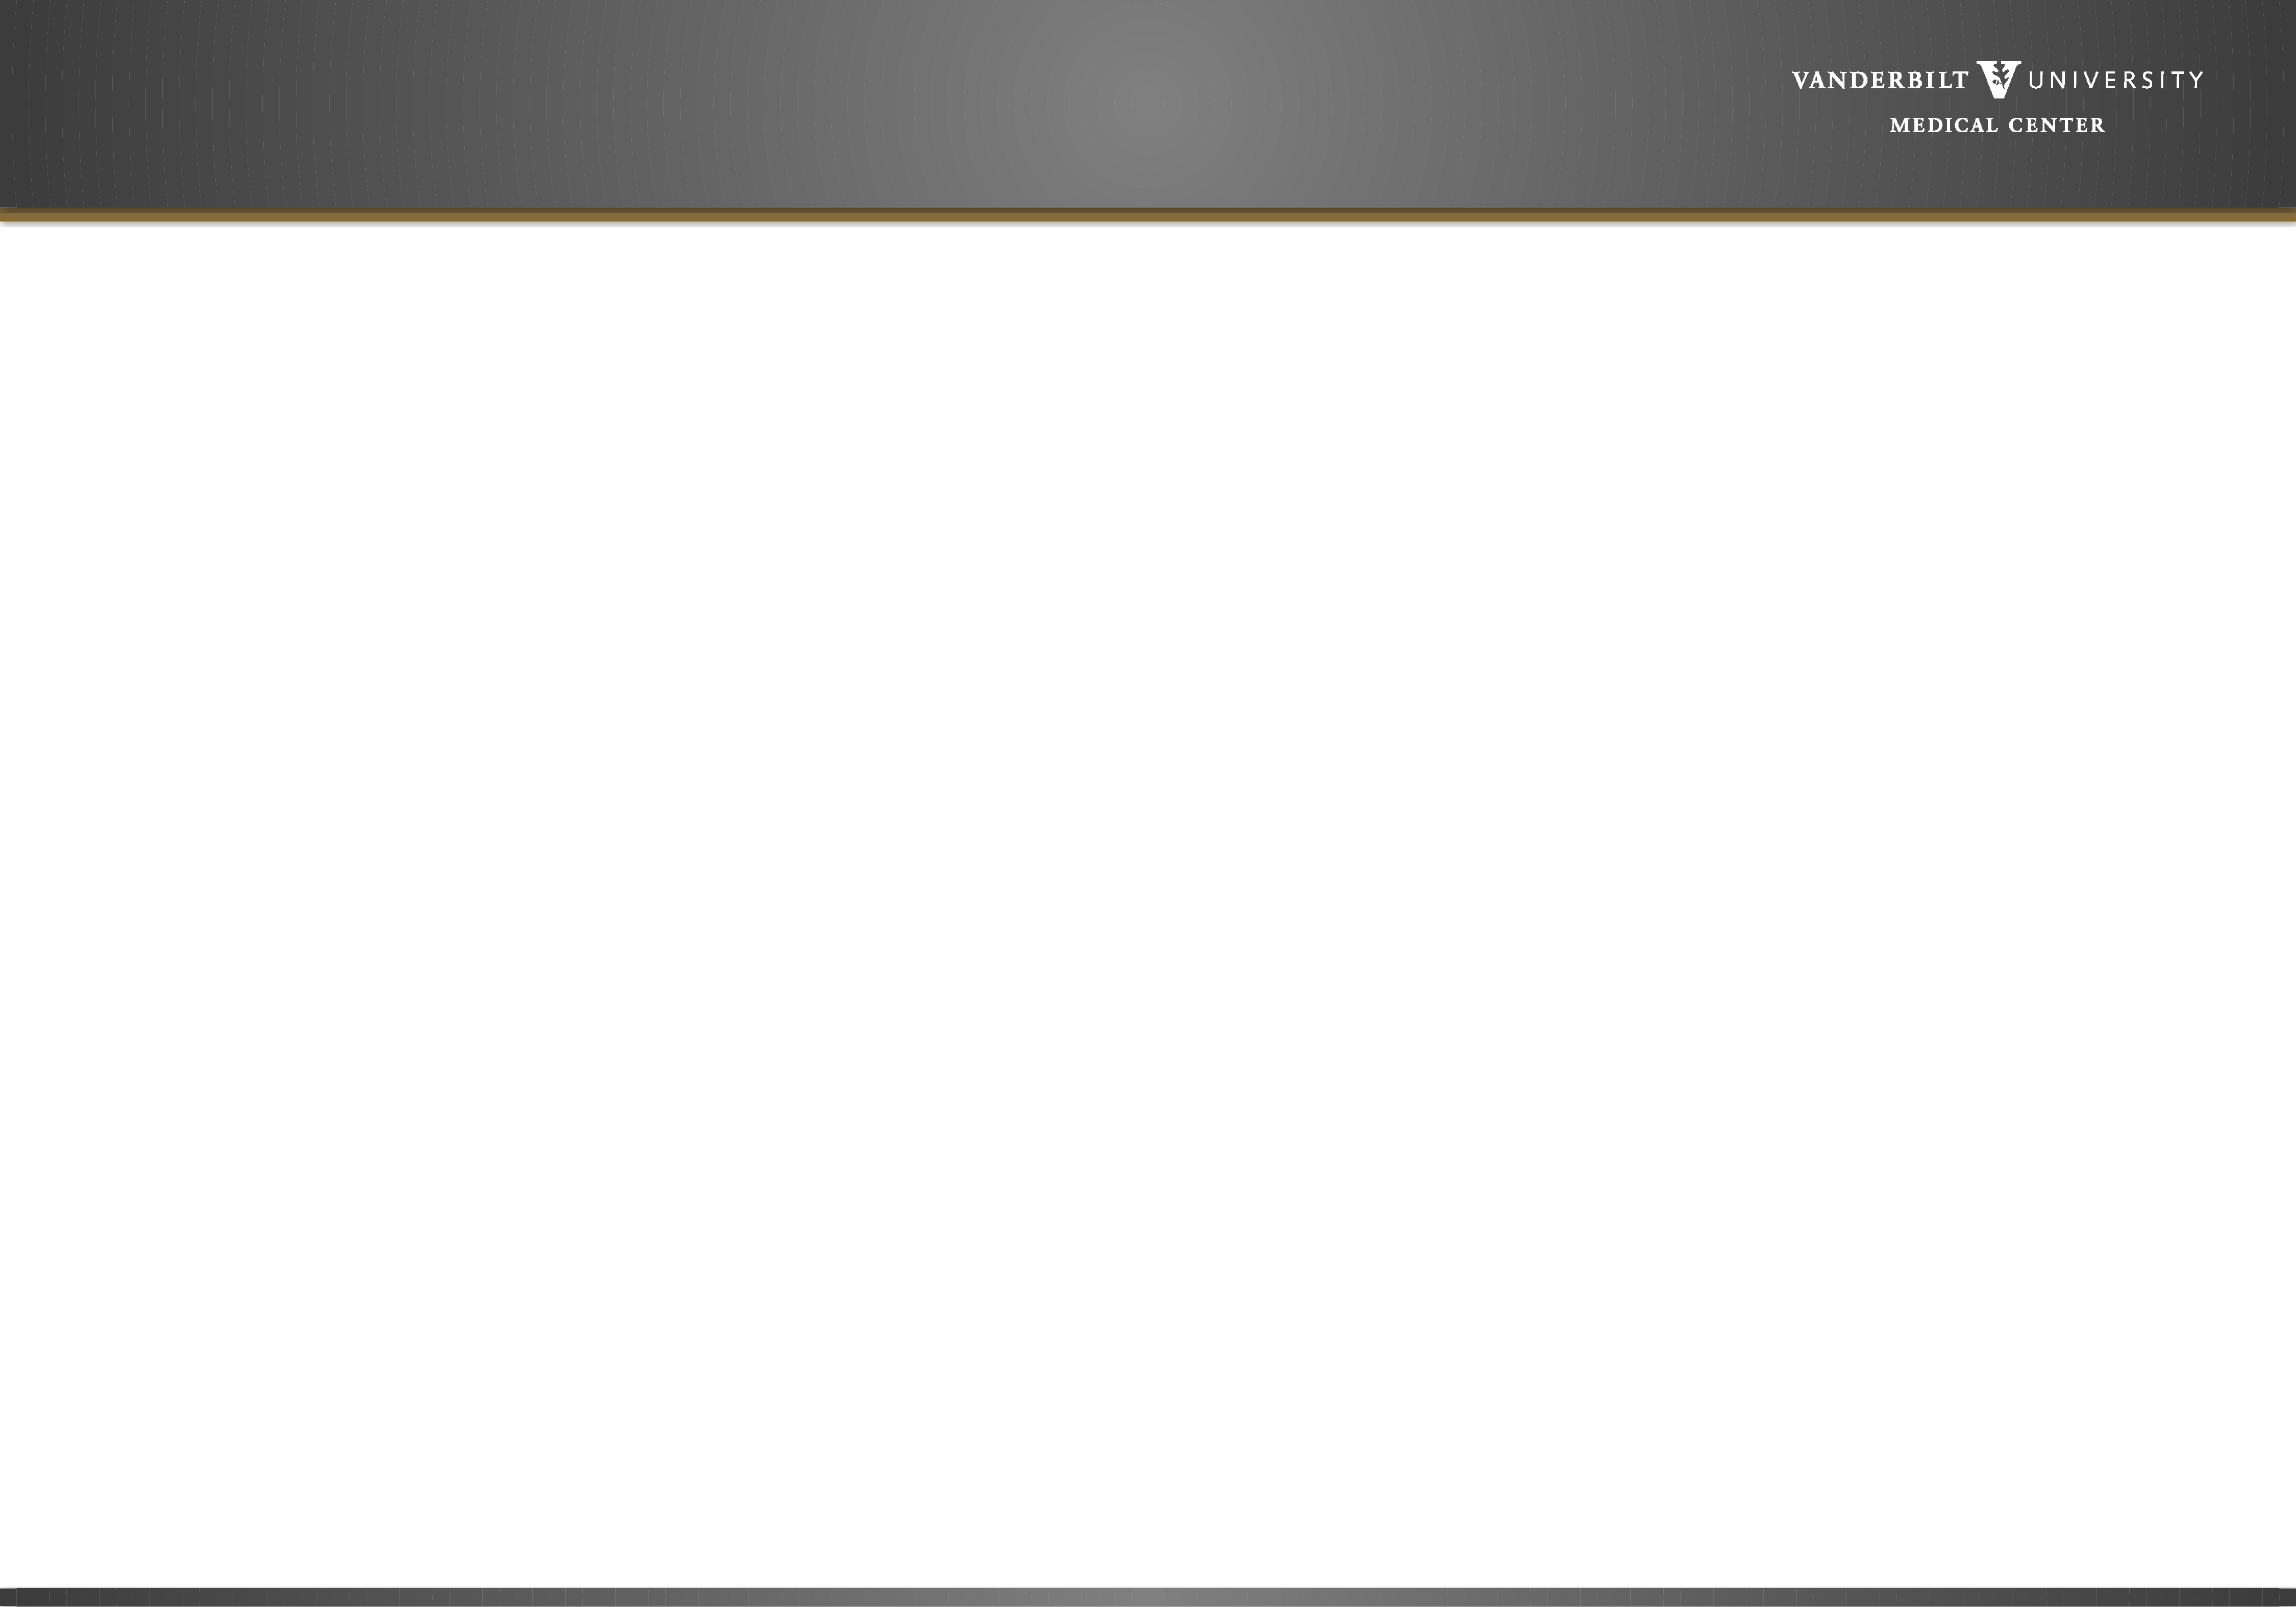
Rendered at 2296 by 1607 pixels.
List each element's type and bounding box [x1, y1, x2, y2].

picture [1792, 61, 2203, 132]
